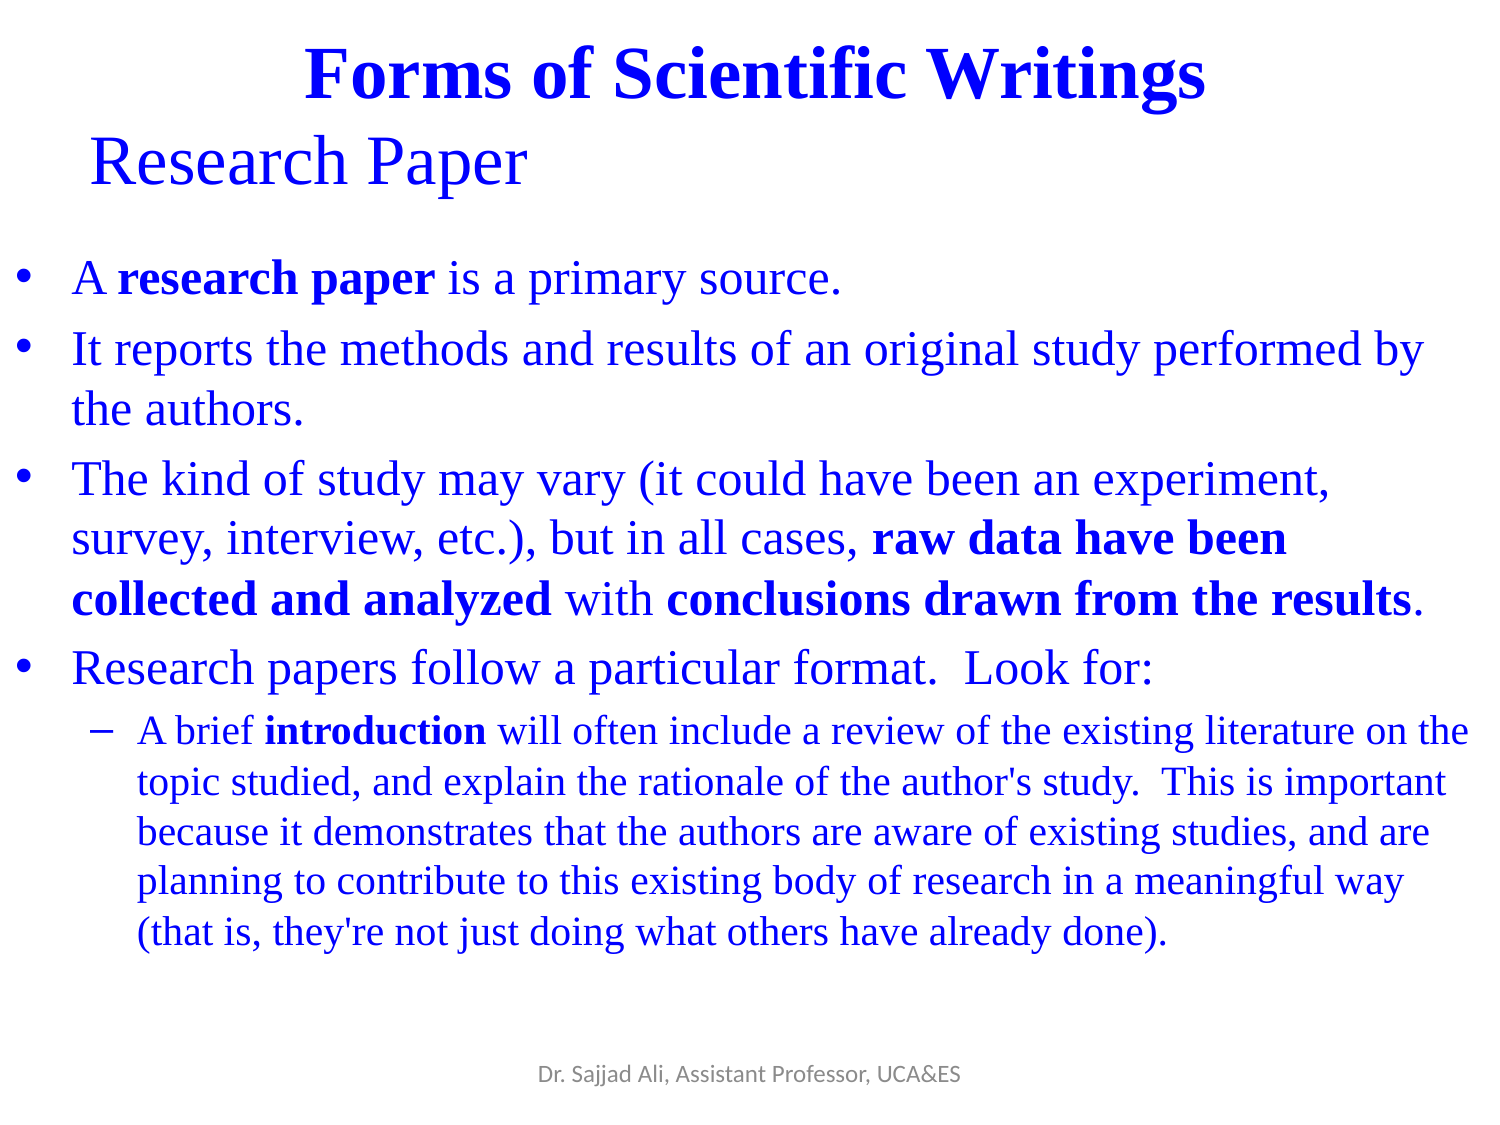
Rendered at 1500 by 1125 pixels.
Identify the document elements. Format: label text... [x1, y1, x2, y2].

list A research paper is a primary source. It reports the methods and results of an original study performed by the authors. The kind of study may vary (it could have been an experiment, survey, interview, etc.), but in all cases, raw data have been collected and analyzed with conclusions drawn from the results. Research papers follow a particular format. Look for: A brief introduction will often include a review of the existing literature on the topic studied, and explain the rationale of the author's study. This is important because it demonstrates that the authors are aware of existing studies, and are planning to contribute to this existing body of research in a meaningful way (that is, they're not just doing what others have already done). [0, 237, 1500, 980]
text_box Research Paper [74, 99, 1350, 213]
footer Dr. Sajjad Ali, Assistant Professor, UCA&ES [512, 1042, 988, 1103]
text_box Forms of Scientific Writings [74, 0, 1438, 138]
